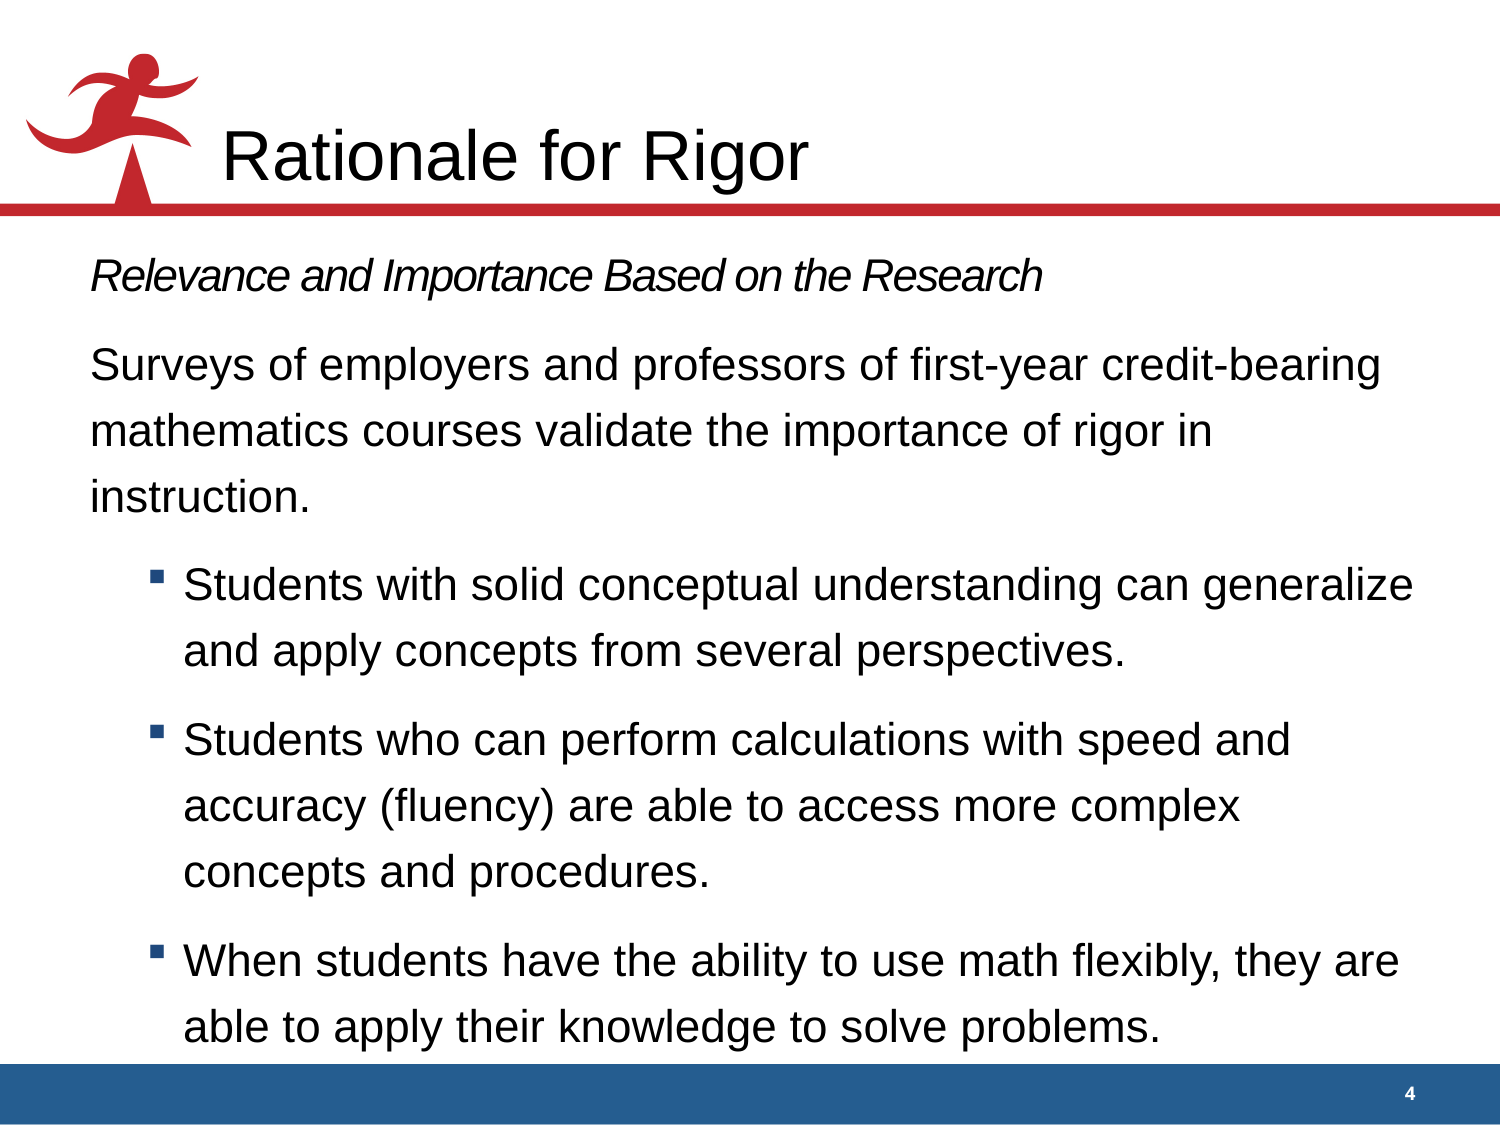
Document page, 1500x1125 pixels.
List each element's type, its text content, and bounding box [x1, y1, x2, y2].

list Relevance and Importance Based on the Research Surveys of employers and professors of first-year credit-bearing mathematics courses validate the importance of rigor in instruction. Students with solid conceptual understanding can generalize and apply concepts from several perspectives. Students who can perform calculations with speed and accuracy (fluency) are able to access more complex concepts and procedures. When students have the ability to use math flexibly, they are able to apply their knowledge to solve problems. [75, 227, 1442, 1011]
picture [0, 0, 1500, 1125]
title Rationale for Rigor [206, 99, 1500, 203]
